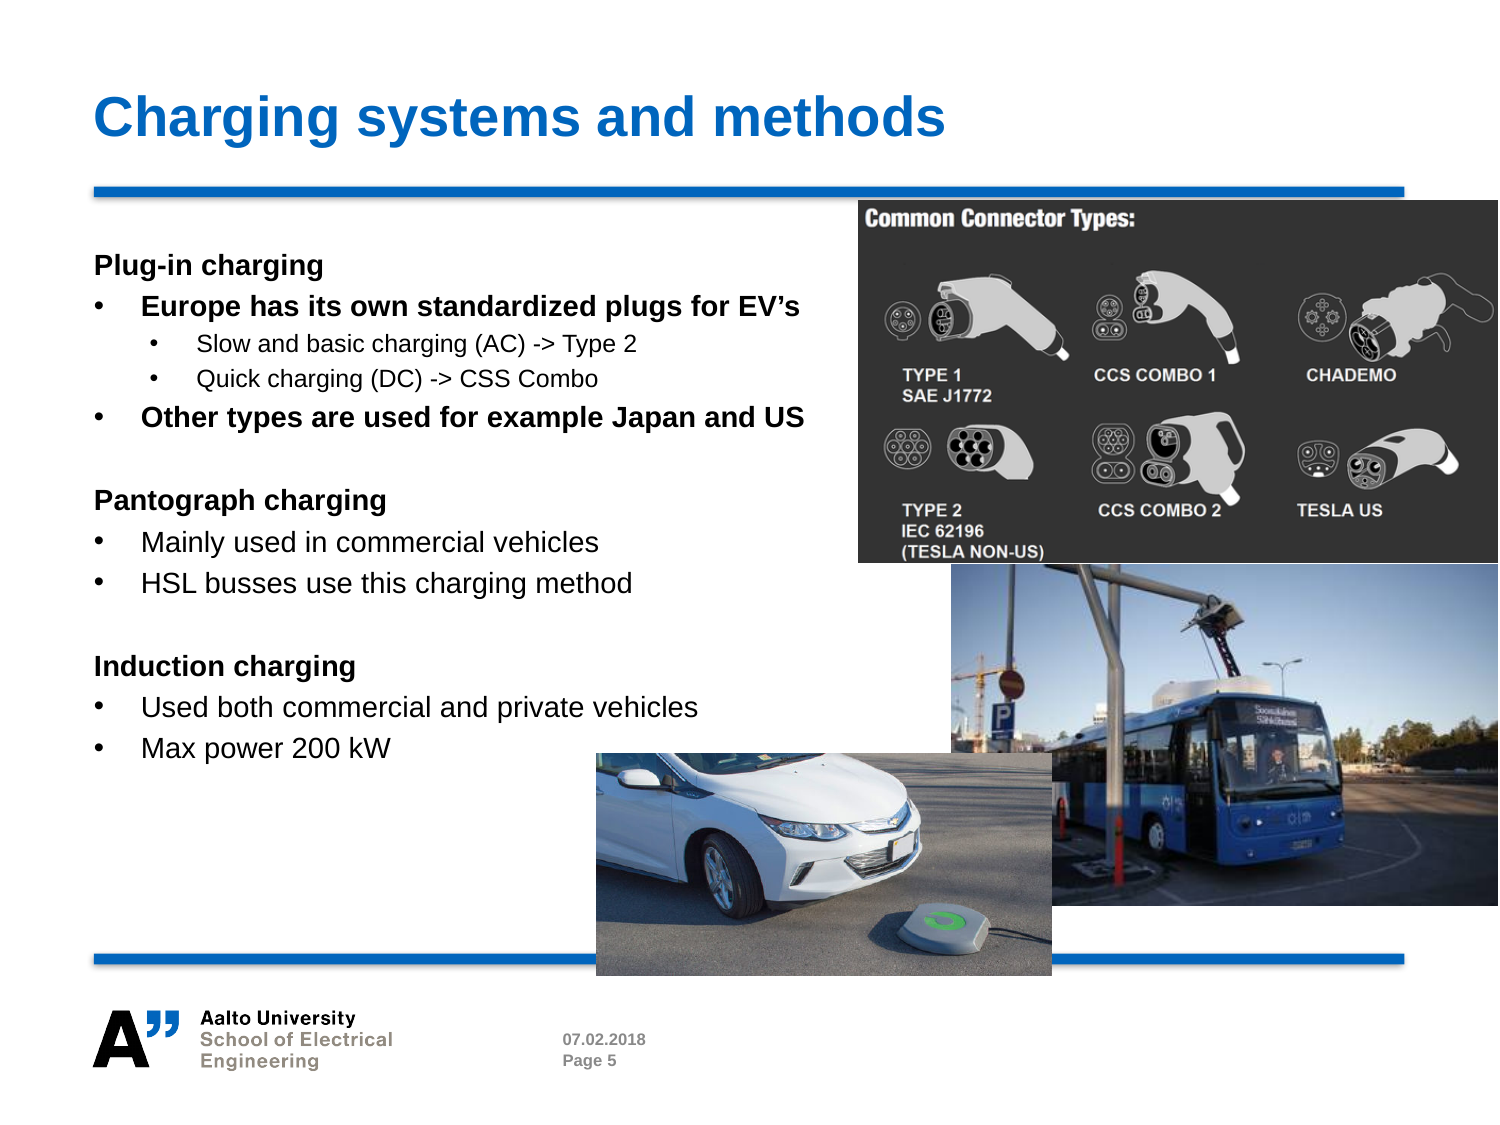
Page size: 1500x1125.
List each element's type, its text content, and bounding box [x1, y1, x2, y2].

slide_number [562, 1029, 816, 1050]
list Plug-in charging Europe has its own standardized plugs for EV’s Slow and basic charging (AC) -> Type 2 Quick charging (DC) -> CSS Combo Other types are used for example Japan and US Pantograph charging Mainly used in commercial vehicles HSL busses use this charging method Induction charging Used both commercial and private vehicles Max power 200 kW [93, 245, 859, 925]
picture [35, 953, 449, 1125]
title Charging systems and methods [93, 80, 1369, 228]
picture [858, 200, 1498, 563]
slide_number Page 5 [562, 1050, 816, 1071]
picture [596, 564, 1498, 976]
